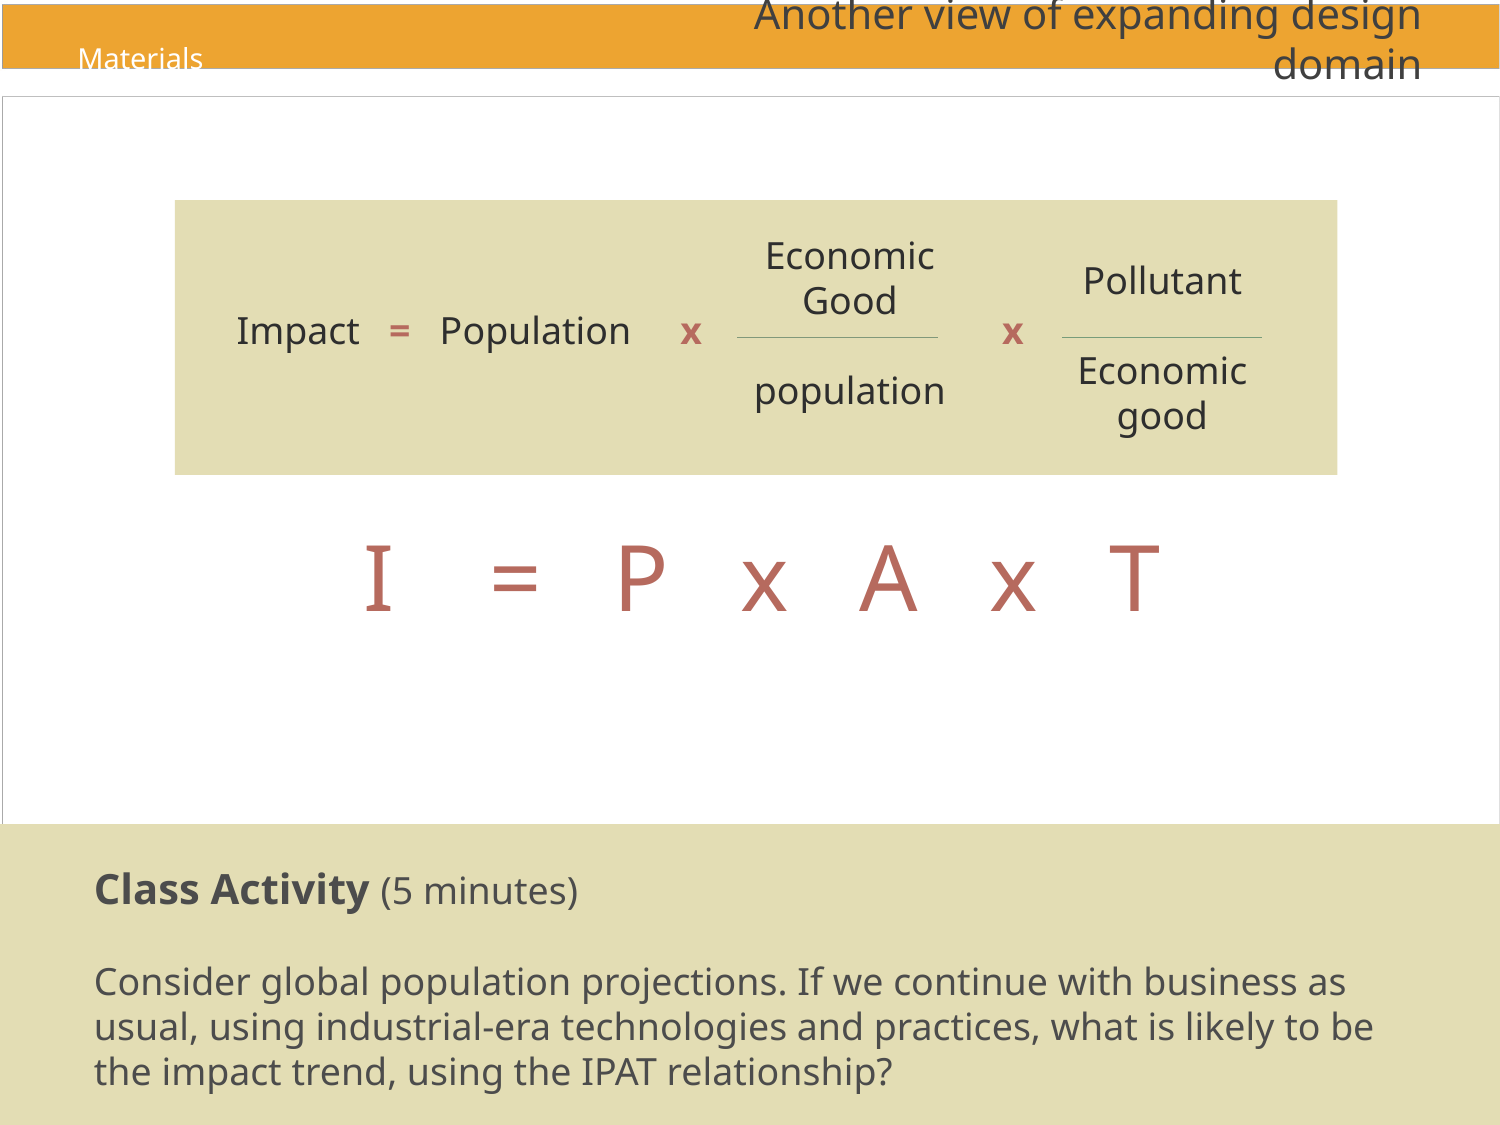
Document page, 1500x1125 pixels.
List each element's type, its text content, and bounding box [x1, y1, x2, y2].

title Another view of expanding design domain [587, 12, 1438, 63]
text_box Class Activity (5 minutes) Consider global population projections. If we continue with business as usual, using industrial-era technologies and practices, what is likely to be the impact trend, using the IPAT relationship? [87, 862, 1450, 1088]
text_box Economic Good population [737, 224, 963, 420]
picture [0, 0, 1500, 824]
text_box x [987, 299, 1039, 360]
text_box [174, 200, 1338, 475]
text_box I = P x A x T [87, 525, 1438, 713]
text_box Impact = Population x [221, 299, 717, 360]
text_box Pollutant Economic good [1049, 249, 1275, 445]
text_box [0, 824, 1500, 1125]
